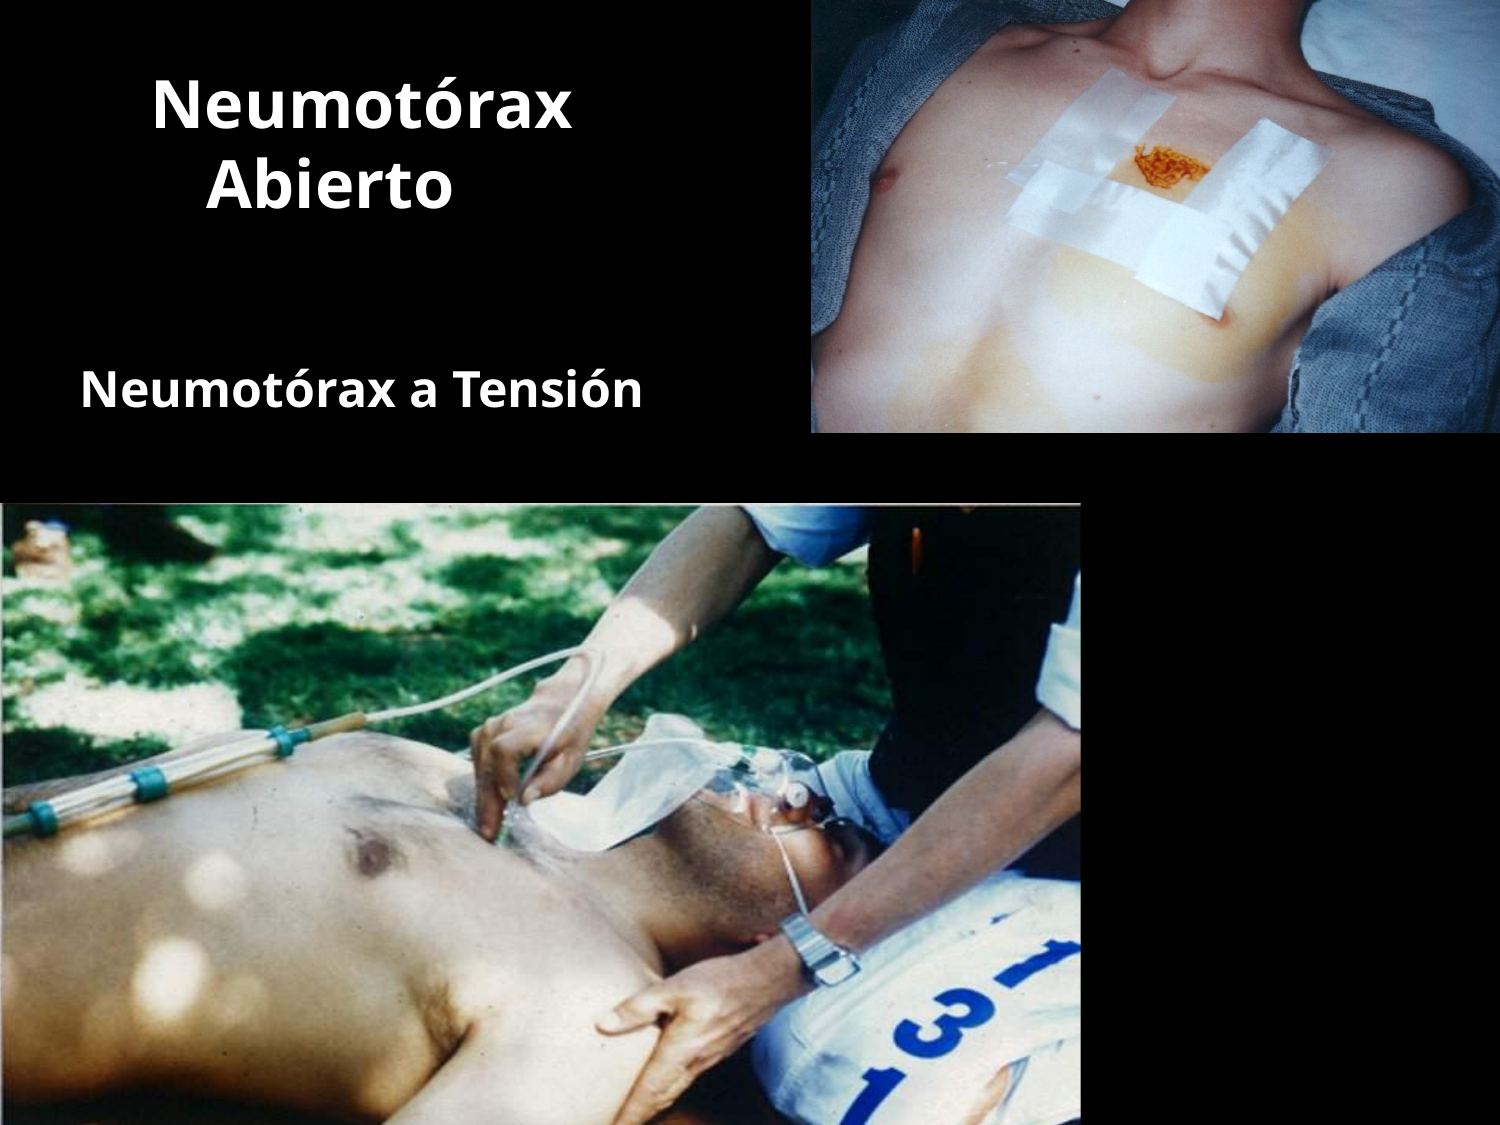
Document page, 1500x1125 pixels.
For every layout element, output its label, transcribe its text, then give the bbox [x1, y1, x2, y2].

picture [810, 0, 1500, 434]
list Neumotórax a Tensión [64, 349, 670, 450]
picture [0, 503, 1081, 1125]
list Neumotórax Abierto [135, 54, 797, 185]
